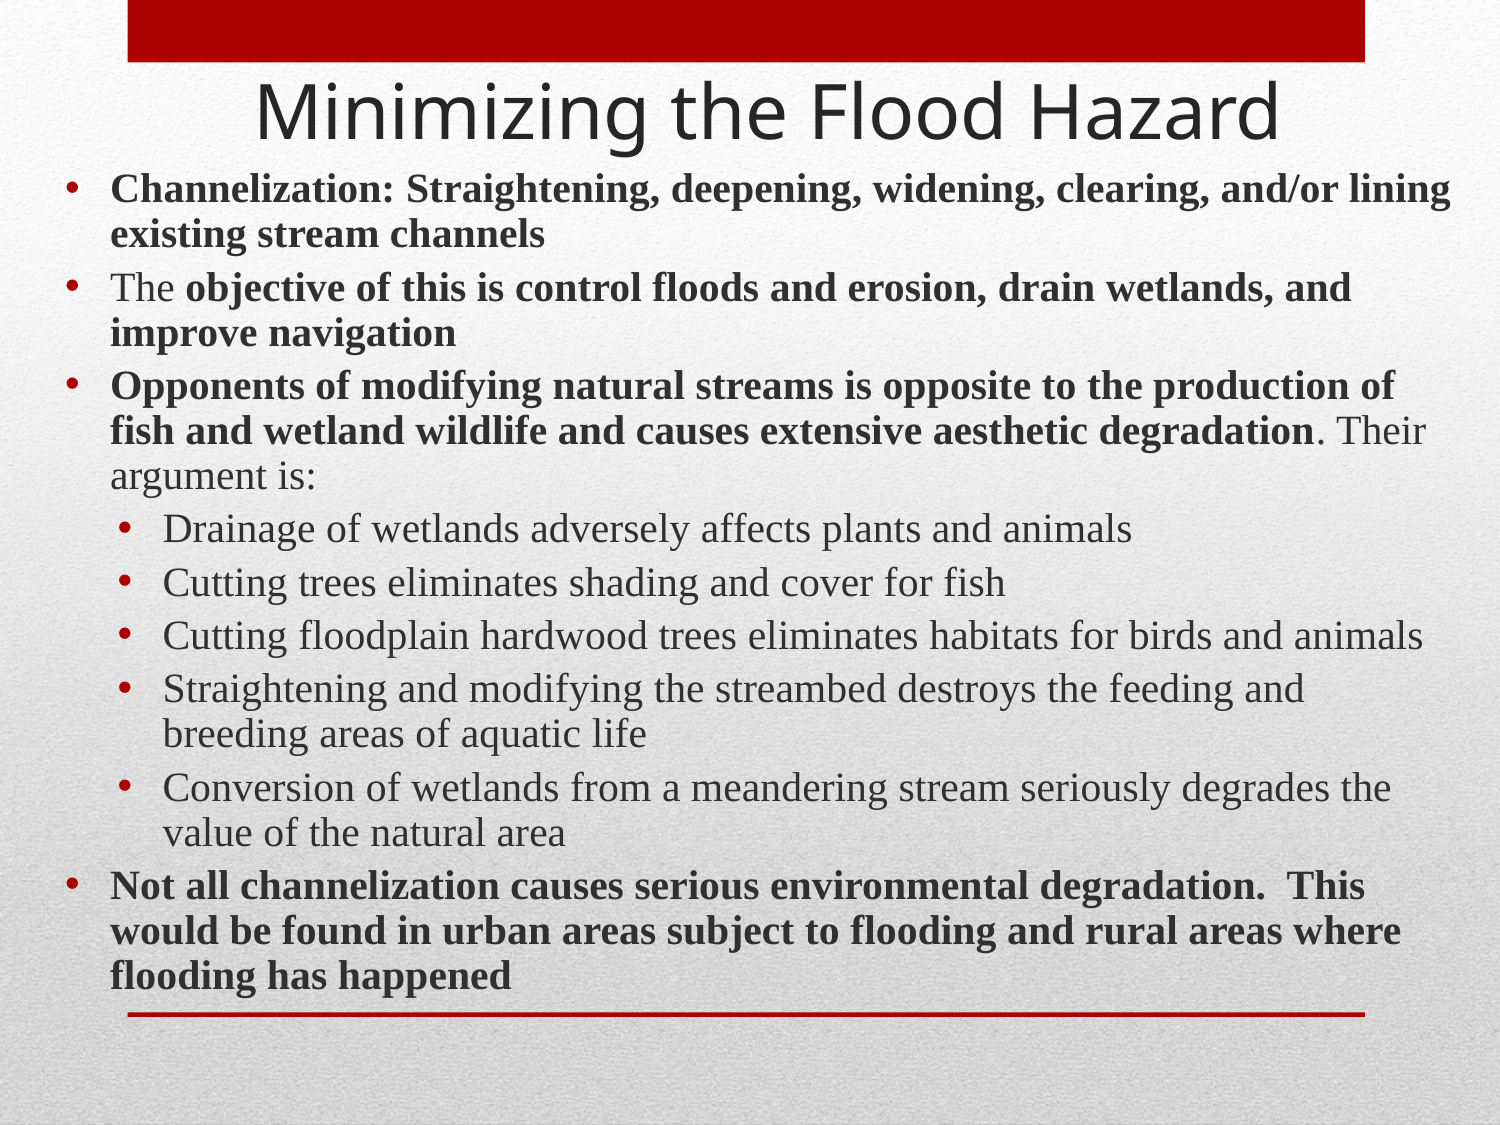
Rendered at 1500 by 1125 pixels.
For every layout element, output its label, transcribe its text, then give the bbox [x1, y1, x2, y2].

title Minimizing the Flood Hazard [200, 0, 1338, 162]
list Channelization: Straightening, deepening, widening, clearing, and/or lining existing stream channels The objective of this is control floods and erosion, drain wetlands, and improve navigation Opponents of modifying natural streams is opposite to the production of fish and wetland wildlife and causes extensive aesthetic degradation. Their argument is: Drainage of wetlands adversely affects plants and animals Cutting trees eliminates shading and cover for fish Cutting floodplain hardwood trees eliminates habitats for birds and animals Straightening and modifying the streambed destroys the feeding and breeding areas of aquatic life Conversion of wetlands from a meandering stream seriously degrades the value of the natural area Not all channelization causes serious environmental degradation. This would be found in urban areas subject to flooding and rural areas where flooding has happened [50, 162, 1475, 1088]
